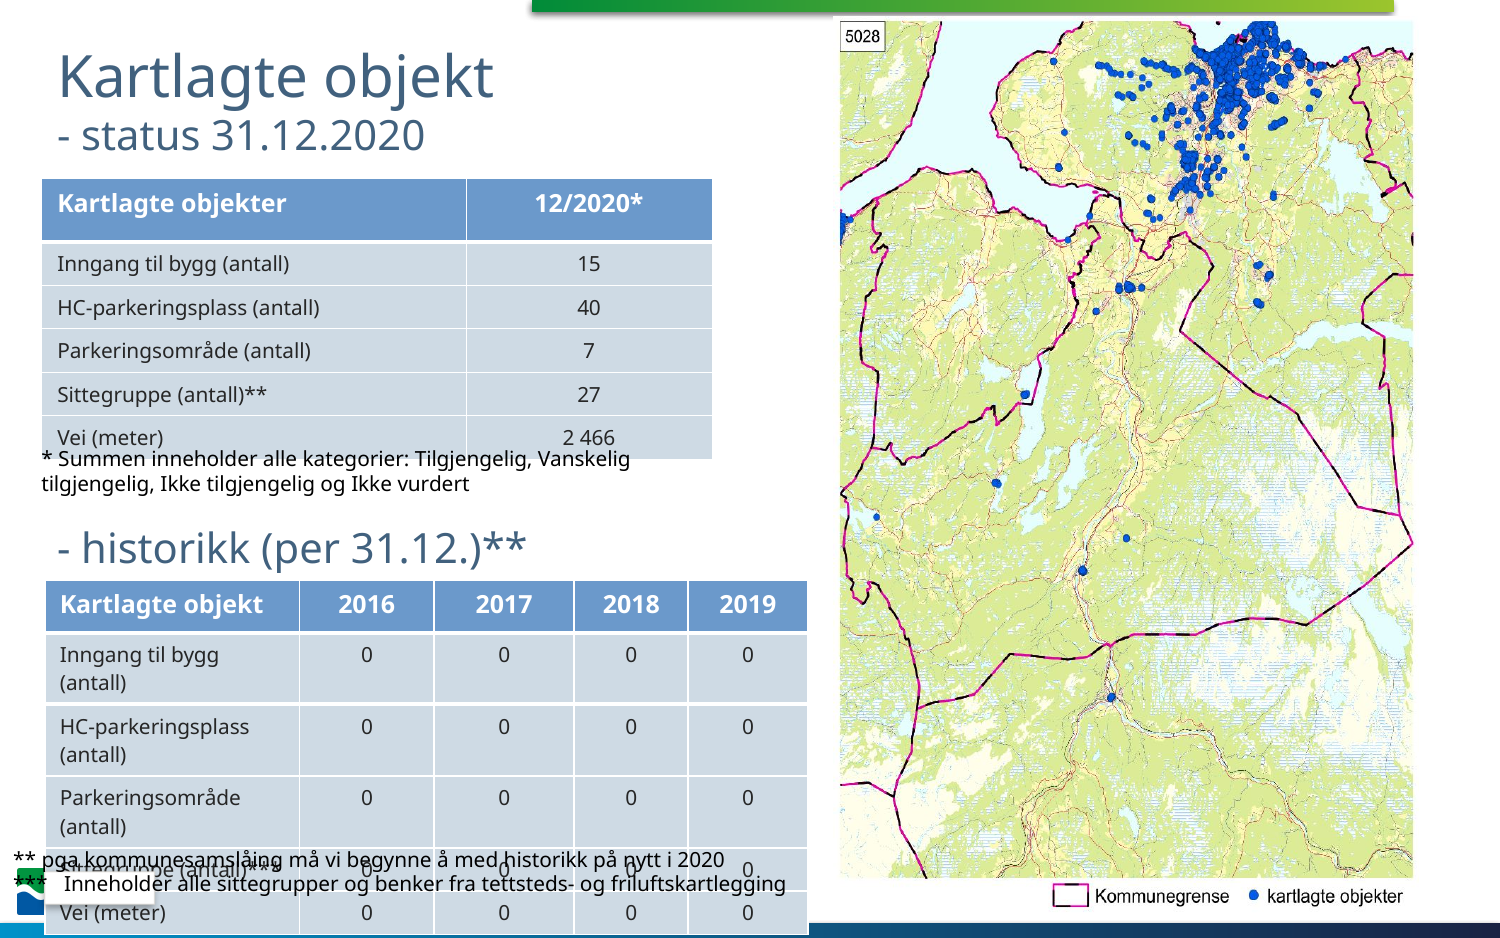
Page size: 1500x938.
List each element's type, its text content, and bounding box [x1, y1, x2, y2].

table_cell 0 [802, 849, 807, 890]
table_cell 0 [435, 777, 573, 838]
picture [833, 16, 1419, 913]
table_cell 0 [689, 777, 807, 847]
table_cell Sittegruppe (antall)** [42, 373, 466, 415]
table_cell 7 [467, 329, 712, 372]
table_cell HC-parkeringsplass (antall) [42, 286, 466, 328]
text_box - historikk (per 31.12.)** [42, 496, 828, 580]
table_cell 0 [300, 635, 433, 702]
table_cell 0 [435, 904, 573, 934]
table_cell HC-parkeringsplass (antall) [46, 706, 299, 775]
table_cell 0 [300, 777, 433, 838]
table_header 12/2020* [467, 179, 712, 240]
table_cell 0 [435, 635, 573, 702]
table_cell 0 [689, 706, 807, 775]
table_cell Parkeringsområde (antall) [42, 329, 466, 372]
table_cell 0 [575, 635, 687, 702]
text_box * Summen inneholder alle kategorier: Tilgjengelig, Vanskelig tilgjengelig, Ikke tilgjengelig og Ikke vurdert [26, 438, 711, 504]
table_header 2019 [689, 581, 807, 631]
table_cell 0 [300, 904, 433, 934]
table_cell Vei (meter) [46, 904, 299, 934]
table_cell 15 [467, 244, 712, 285]
table_cell 0 [575, 904, 687, 934]
table_cell 0 [689, 635, 807, 702]
table_cell 2 466 [467, 416, 712, 459]
table_cell 0 [575, 777, 687, 838]
table_cell Inngang til bygg (antall) [46, 635, 299, 702]
table_header 2016 [300, 581, 433, 631]
table_cell 0 [300, 706, 433, 775]
table_cell 27 [467, 373, 712, 415]
table_header Kartlagte objekt [46, 581, 299, 631]
table_cell 0 [575, 706, 687, 775]
table_cell 40 [467, 286, 712, 328]
table_header Kartlagte objekter [42, 179, 466, 240]
text_box Kartlagte objekt - status 31.12.2020 [42, 24, 828, 167]
table_cell 0 [689, 892, 807, 934]
table_cell Parkeringsområde (antall) [46, 777, 299, 838]
table_cell 0 [435, 706, 573, 775]
table_header 2018 [575, 581, 687, 631]
table_cell Inngang til bygg (antall) [42, 244, 466, 285]
table_header 2017 [435, 581, 573, 631]
text_box ** pga kommunesamslåing må vi begynne å med historikk på nytt i 2020 *** Inneholder alle sittegrupper og benker fra tettsteds- og friluftskartlegging [0, 838, 802, 904]
table_cell Vei (meter) [42, 416, 466, 438]
